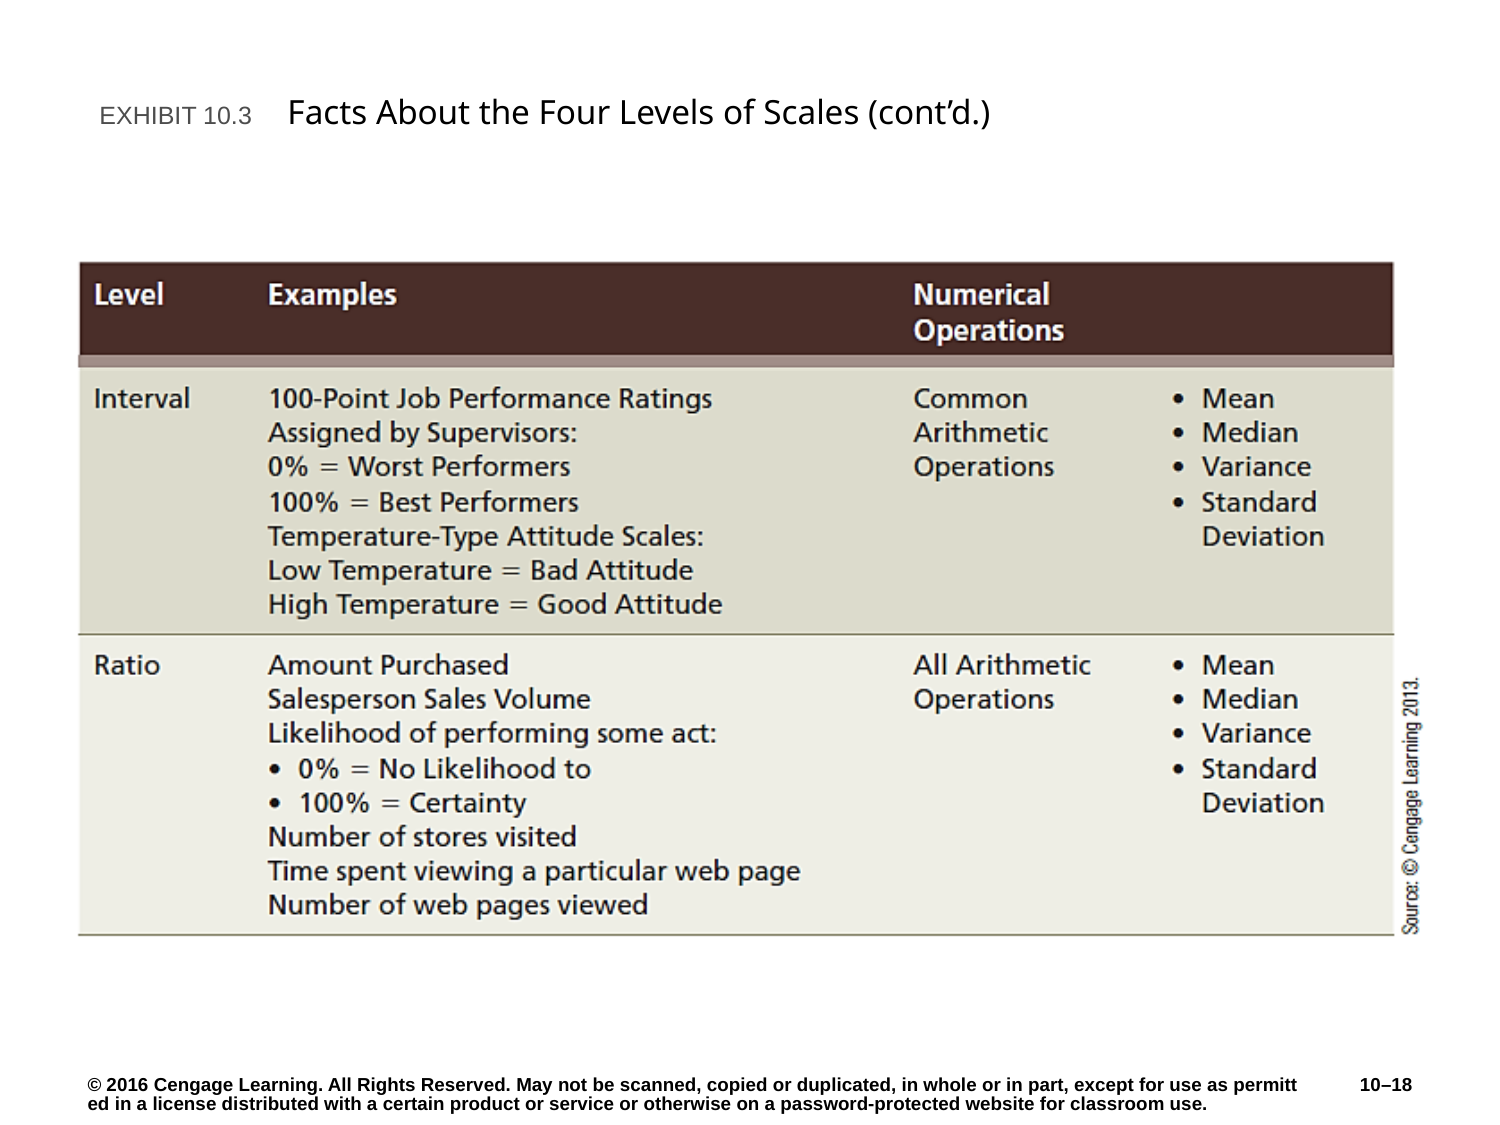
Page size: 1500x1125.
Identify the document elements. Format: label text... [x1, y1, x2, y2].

footer © 2016 Cengage Learning. All Rights Reserved. May not be scanned, copied or duplicated, in whole or in part, except for use as permitted in a license distributed with a certain product or service or otherwise on a password-protected website for classroom use. [87, 1057, 1050, 1103]
text_box EXHIBIT 10.3 Facts About the Four Levels of Scales (cont’d.) [84, 84, 1414, 139]
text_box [74, 257, 1425, 938]
slide_number 10–18 [1050, 1042, 1413, 1103]
